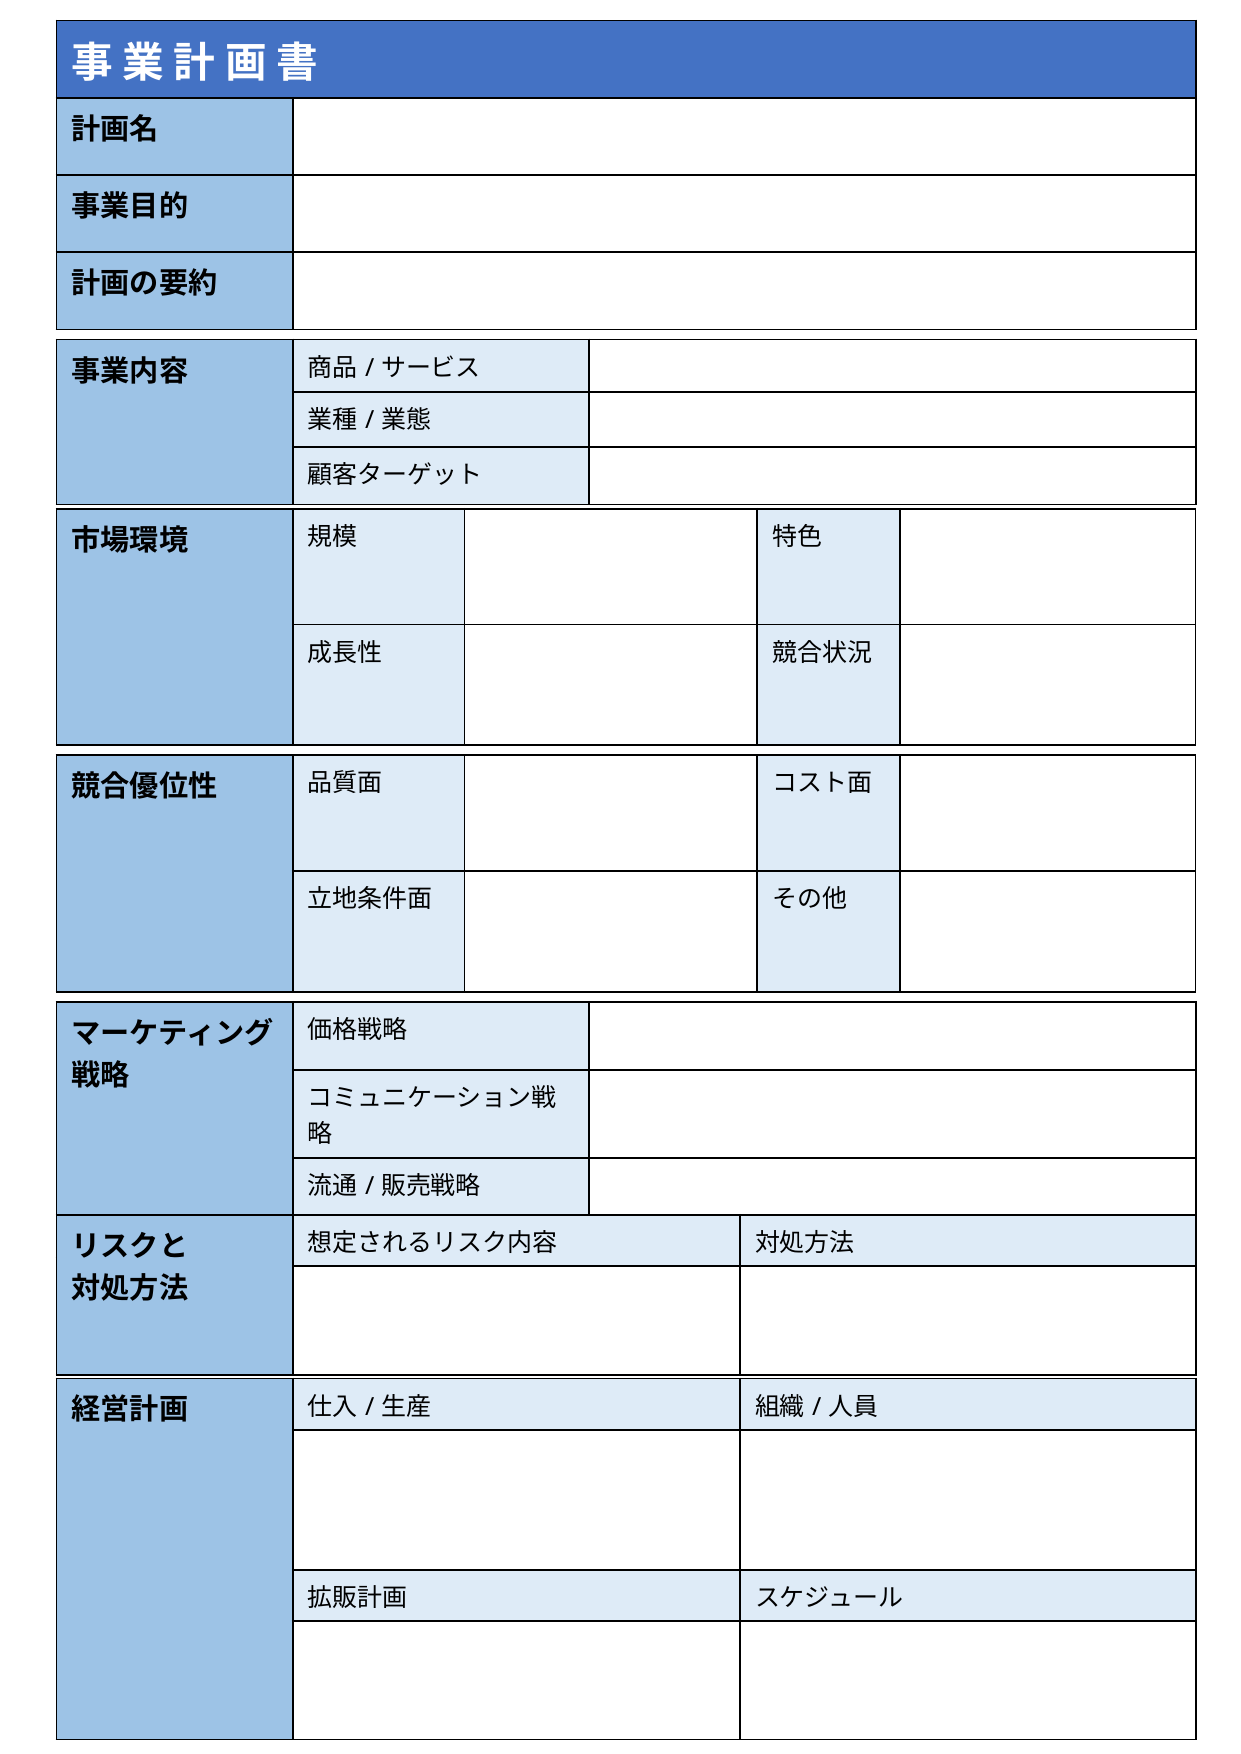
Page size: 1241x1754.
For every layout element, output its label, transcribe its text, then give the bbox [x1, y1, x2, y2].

table_cell [294, 1622, 739, 1739]
table_cell [590, 448, 1195, 504]
table_header リスクと 対処方法 [57, 1216, 292, 1374]
table_cell その他 [758, 872, 899, 991]
table_header 品質面 [294, 756, 464, 870]
table_cell [741, 1267, 1195, 1374]
table_header 商品/サービス [294, 340, 588, 391]
table_cell 計画の要約 [57, 253, 292, 329]
table_cell [294, 99, 1195, 174]
table_header 規模 [294, 510, 464, 624]
table_header [901, 756, 1195, 870]
table_cell [901, 872, 1195, 991]
table_cell [465, 625, 756, 744]
table_cell コミュニケーション戦略 [294, 1071, 588, 1157]
table_cell [741, 1431, 1195, 1569]
table_cell [465, 872, 756, 991]
table_cell [590, 393, 1195, 446]
table_header マーケティング 戦略 [57, 1003, 292, 1214]
table_header 経営計画 [57, 1379, 292, 1739]
table_header [465, 510, 756, 624]
table_cell 拡販計画 [294, 1571, 739, 1620]
table_header 市場環境 [57, 510, 292, 744]
table_header [465, 756, 756, 870]
table_header 事業内容 [57, 340, 292, 504]
table_header 想定されるリスク内容 [294, 1216, 739, 1265]
table_cell [294, 253, 1195, 329]
table_header コスト面 [758, 756, 899, 870]
table_header 対処方法 [741, 1216, 1195, 1265]
table_header 事 業 計 画 書 [57, 21, 1195, 97]
table_cell 成長性 [294, 625, 464, 744]
table_header [590, 340, 1195, 391]
table_header [590, 1003, 1195, 1069]
table_cell 事業目的 [57, 176, 292, 251]
table_cell [590, 1071, 1195, 1157]
table_cell [590, 1159, 1195, 1214]
table_header [901, 510, 1195, 624]
table_cell 顧客ターゲット [294, 448, 588, 504]
table_header 価格戦略 [294, 1003, 588, 1069]
table_header 仕入/生産 [294, 1379, 739, 1429]
table_cell 計画名 [57, 99, 292, 174]
table_header 組織/人員 [741, 1379, 1195, 1429]
table_cell [294, 1267, 739, 1374]
table_cell [294, 1431, 739, 1569]
table_header 競合優位性 [57, 756, 292, 991]
table_cell スケジュール [741, 1571, 1195, 1620]
table_cell 競合状況 [758, 625, 899, 744]
table_cell [741, 1622, 1195, 1739]
table_cell [901, 625, 1195, 744]
table_cell 立地条件面 [294, 872, 464, 991]
table_cell 流通/販売戦略 [294, 1159, 588, 1214]
table_cell 業種/業態 [294, 393, 588, 446]
table_header 特色 [758, 510, 899, 624]
table_cell [294, 176, 1195, 251]
